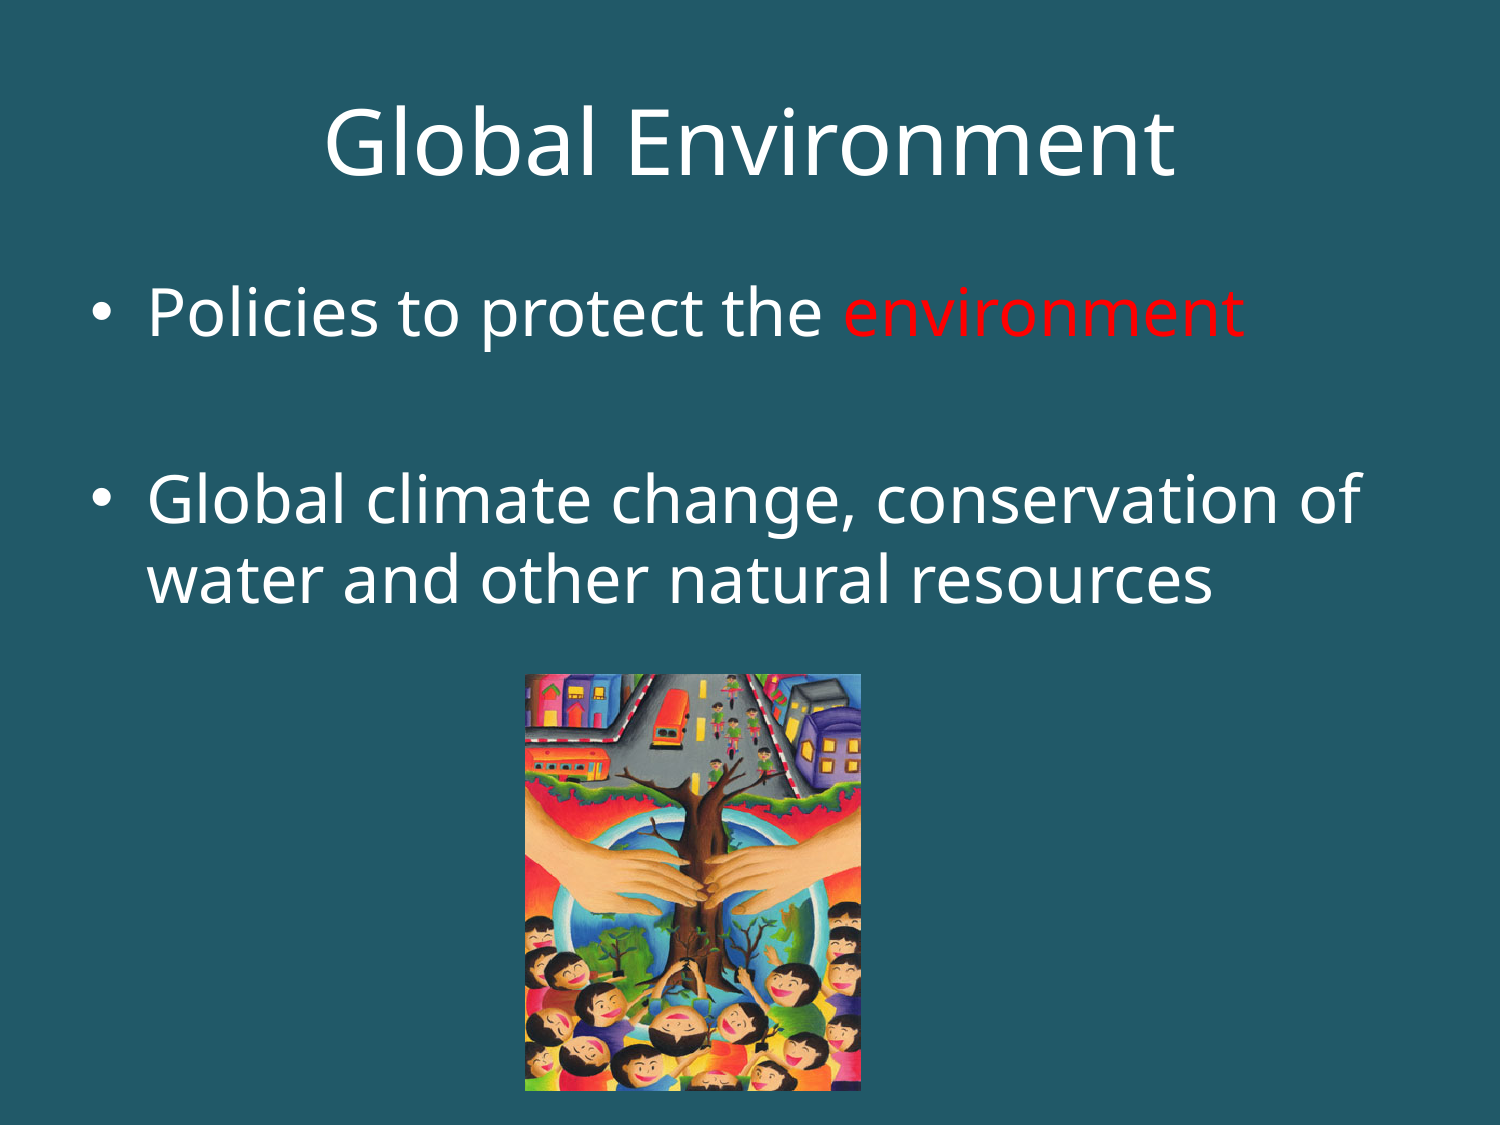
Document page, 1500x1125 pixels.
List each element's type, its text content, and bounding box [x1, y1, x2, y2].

title Global Environment [75, 45, 1425, 233]
picture [524, 674, 862, 1091]
list Policies to protect the environment Global climate change, conservation of water and other natural resources [75, 262, 1425, 1005]
